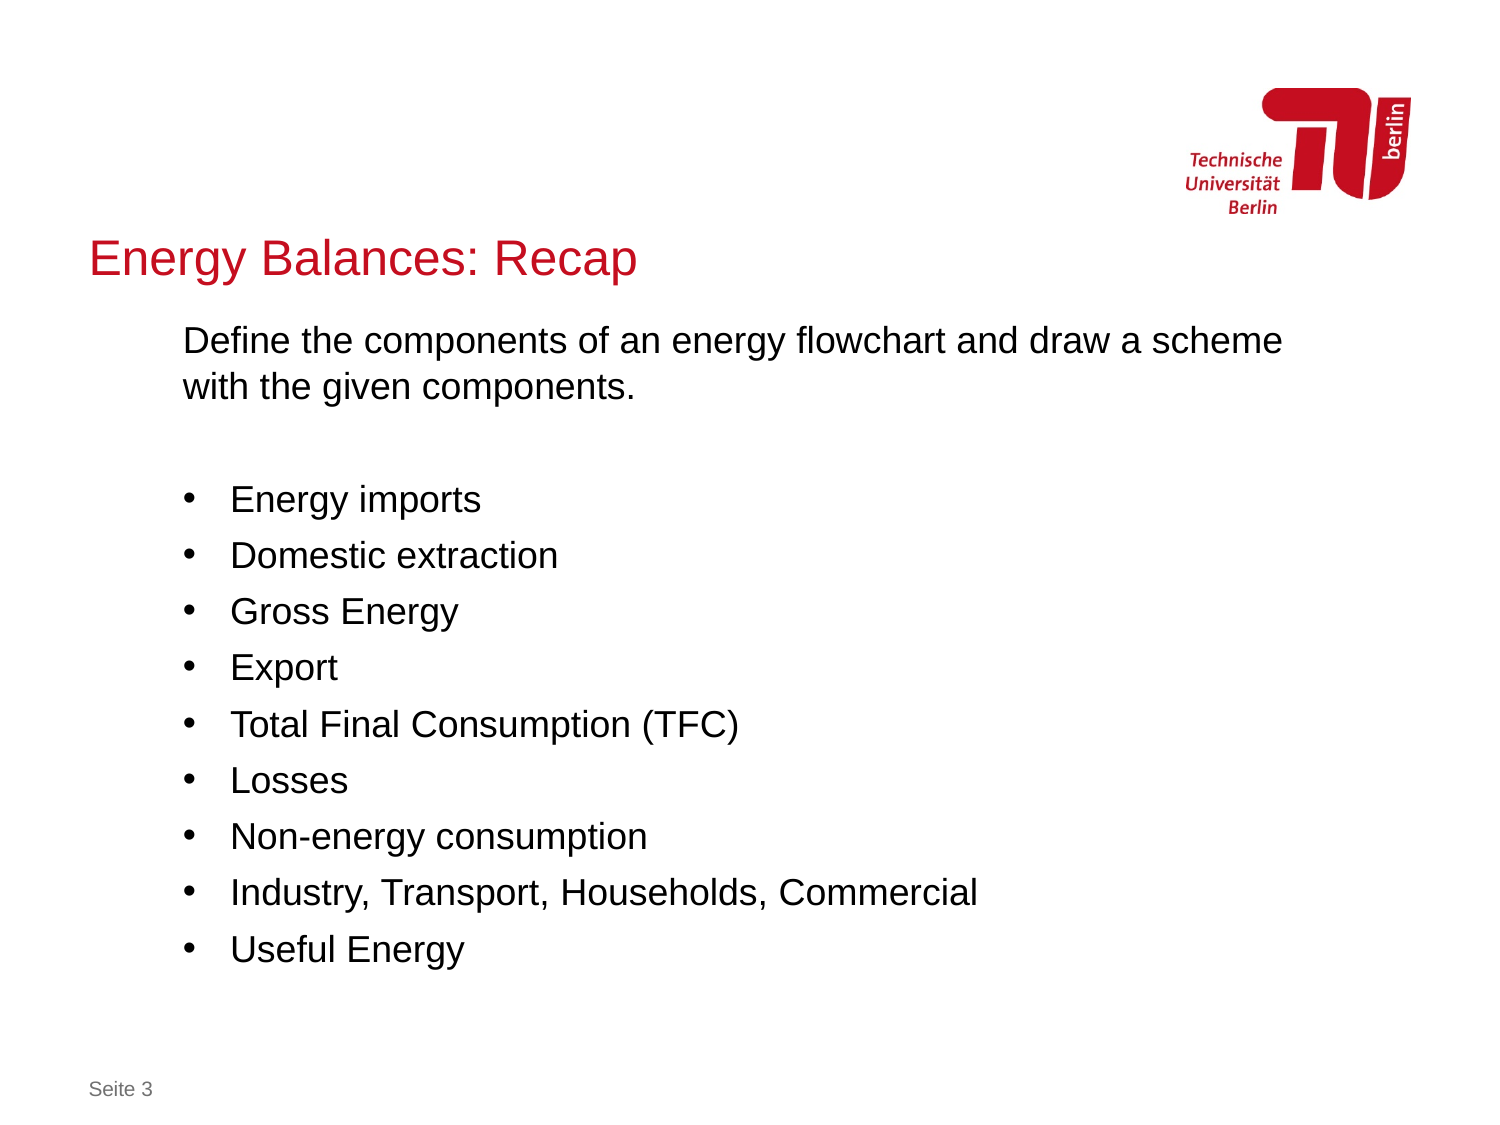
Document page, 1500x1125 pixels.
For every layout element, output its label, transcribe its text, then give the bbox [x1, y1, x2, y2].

list Define the components of an energy flowchart and draw a scheme with the given components. Energy imports Domestic extraction Gross Energy Export Total Final Consumption (TFC) Losses Non-energy consumption Industry, Transport, Households, Commercial Useful Energy [183, 315, 1294, 983]
picture [1186, 88, 1411, 214]
title Energy Balances: Recap [88, 226, 1411, 286]
slide_number Seite 3 [88, 1075, 1176, 1101]
